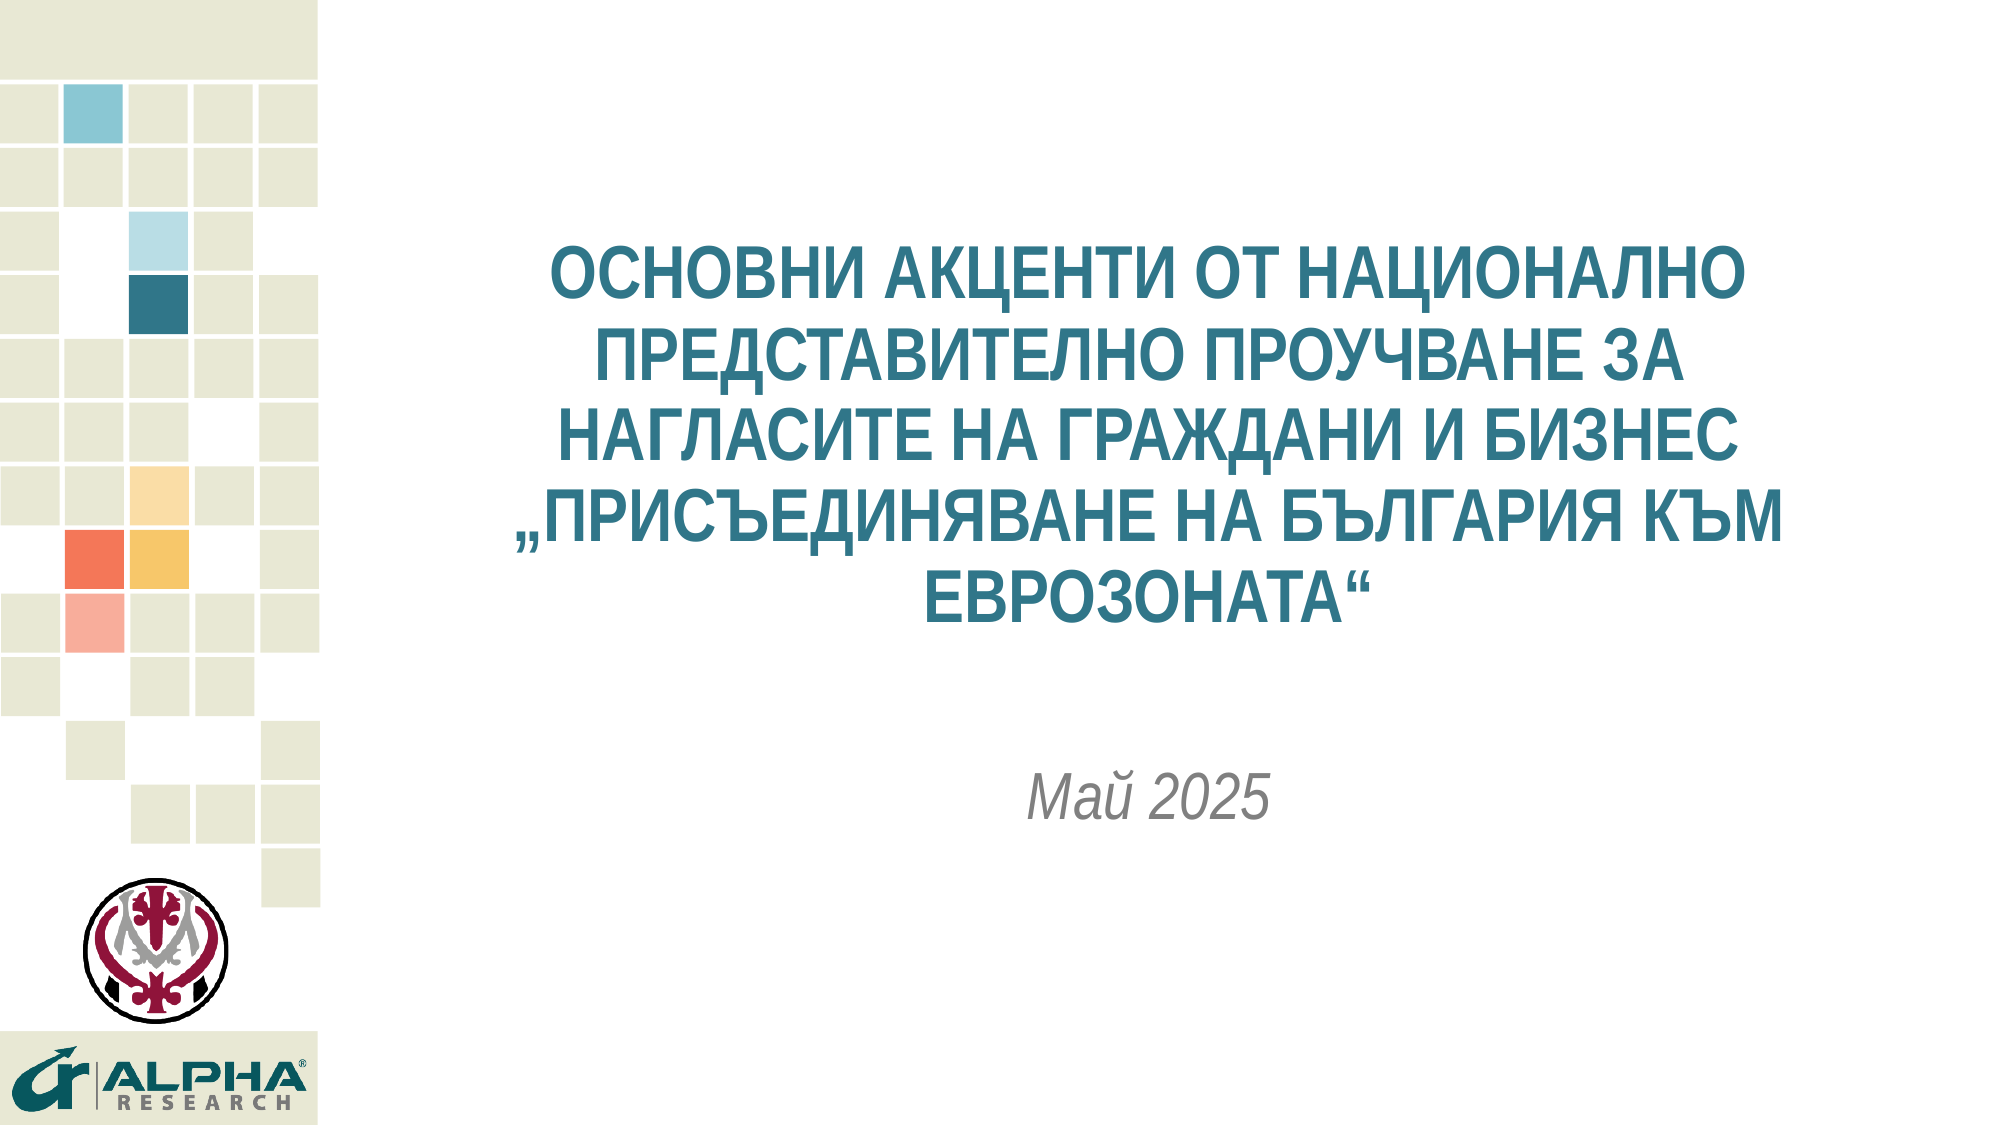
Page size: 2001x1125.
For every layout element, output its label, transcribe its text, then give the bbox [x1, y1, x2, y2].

title ОСНОВНИ АКЦЕНТИ ОТ НАЦИОНАЛНО ПРЕДСТАВИТЕЛНО ПРОУЧВАНЕ ЗА НАГЛАСИТЕ НА ГРАЖДАНИ И БИЗНЕС „ПРИСЪЕДИНЯВАНЕ НА БЪЛГАРИЯ КЪМ ЕВРОЗОНАТА“ [439, 226, 1860, 755]
list Май 2025 [536, 755, 1762, 867]
picture [80, 873, 229, 1026]
picture [12, 1046, 307, 1112]
